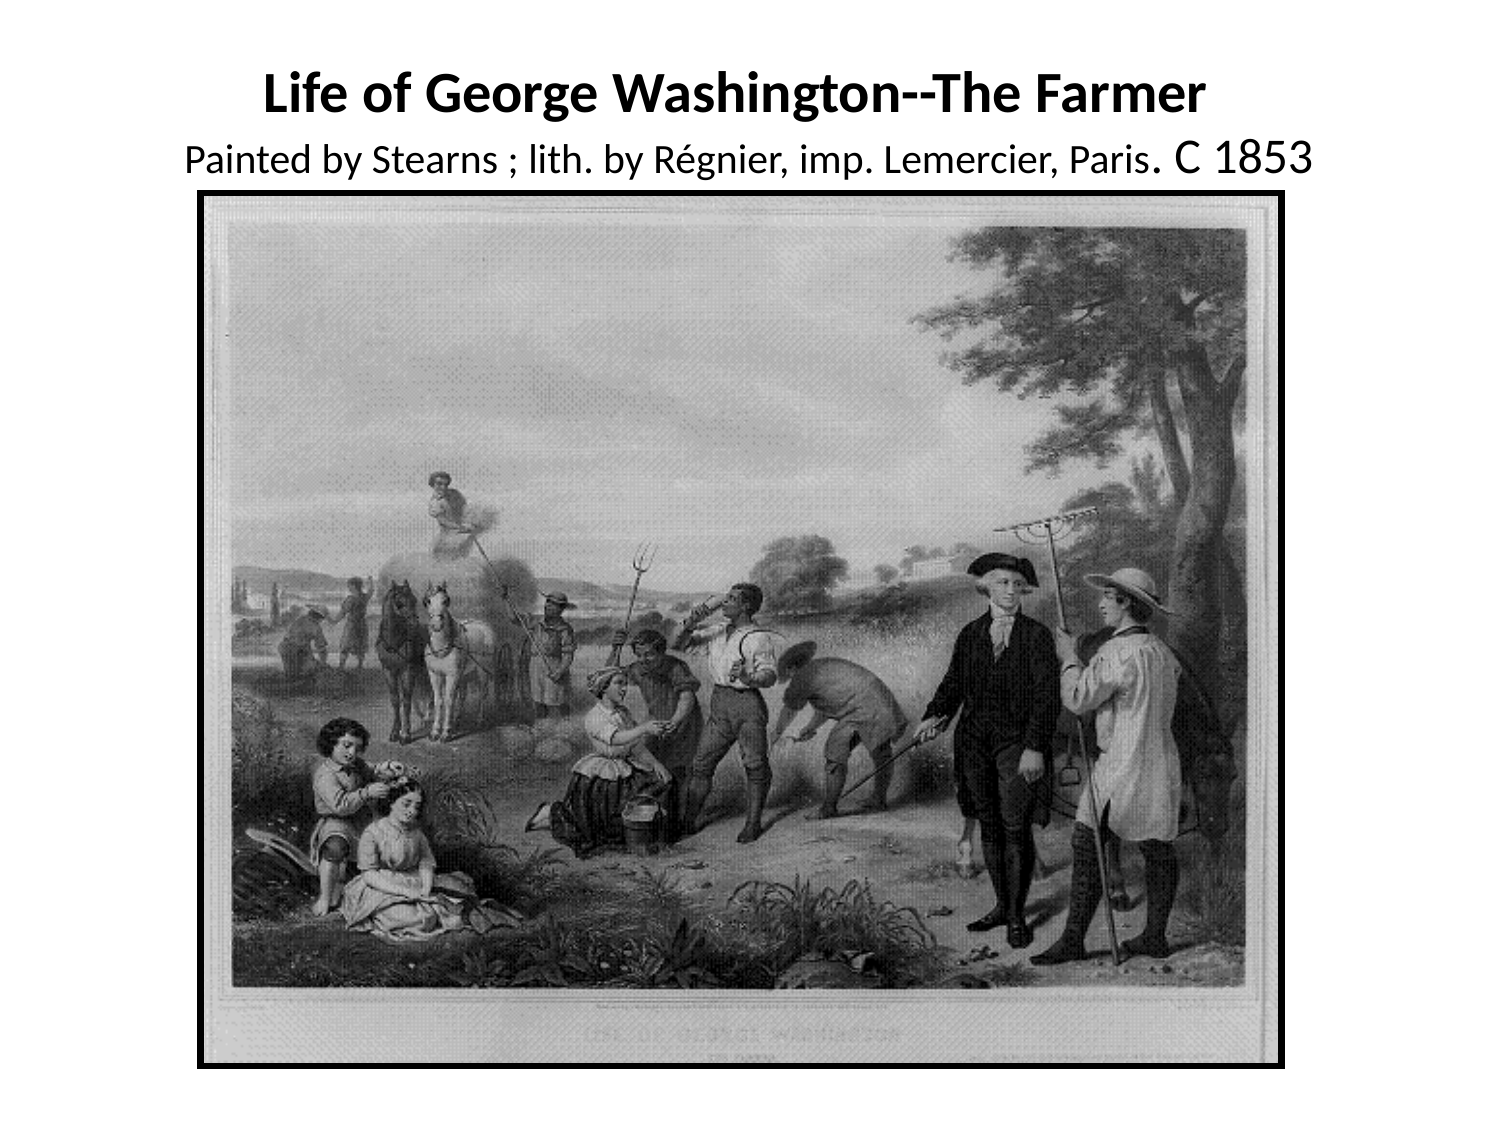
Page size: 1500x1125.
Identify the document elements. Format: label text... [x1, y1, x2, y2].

picture [203, 196, 1279, 1064]
title Life of George Washington--The Farmer Painted by Stearns ; lith. by Régnier, imp. Lemercier, Paris. C 1853 [73, 24, 1424, 213]
